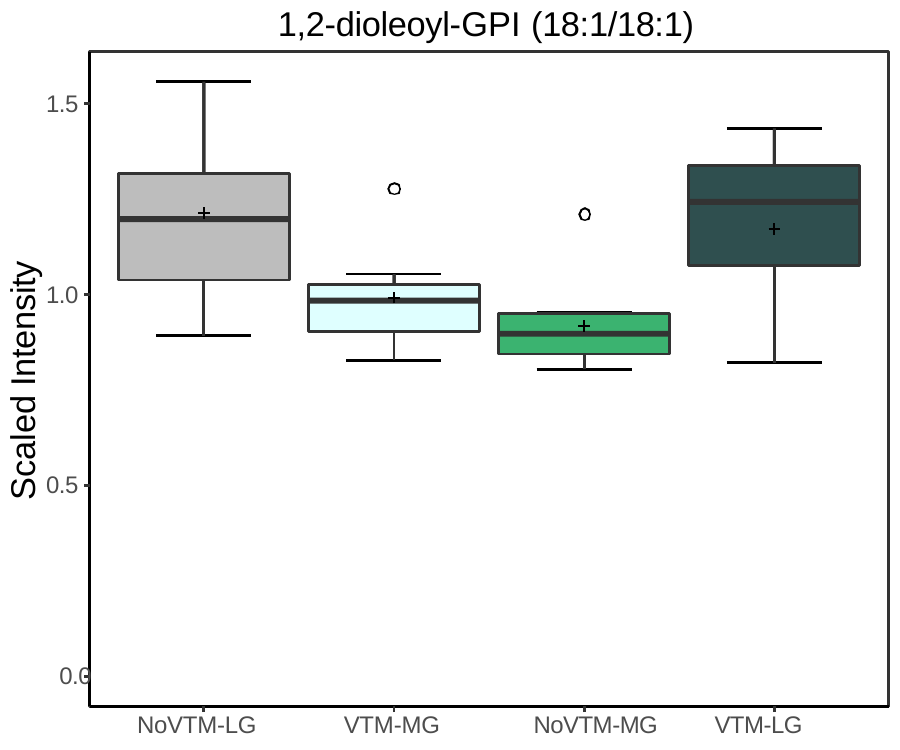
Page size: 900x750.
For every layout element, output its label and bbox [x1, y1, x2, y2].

text_box [1, 256, 82, 503]
text_box [44, 86, 82, 117]
slide_number [134, 713, 276, 750]
text_box [83, 50, 891, 738]
text_box [275, 0, 703, 44]
footer [57, 661, 95, 750]
